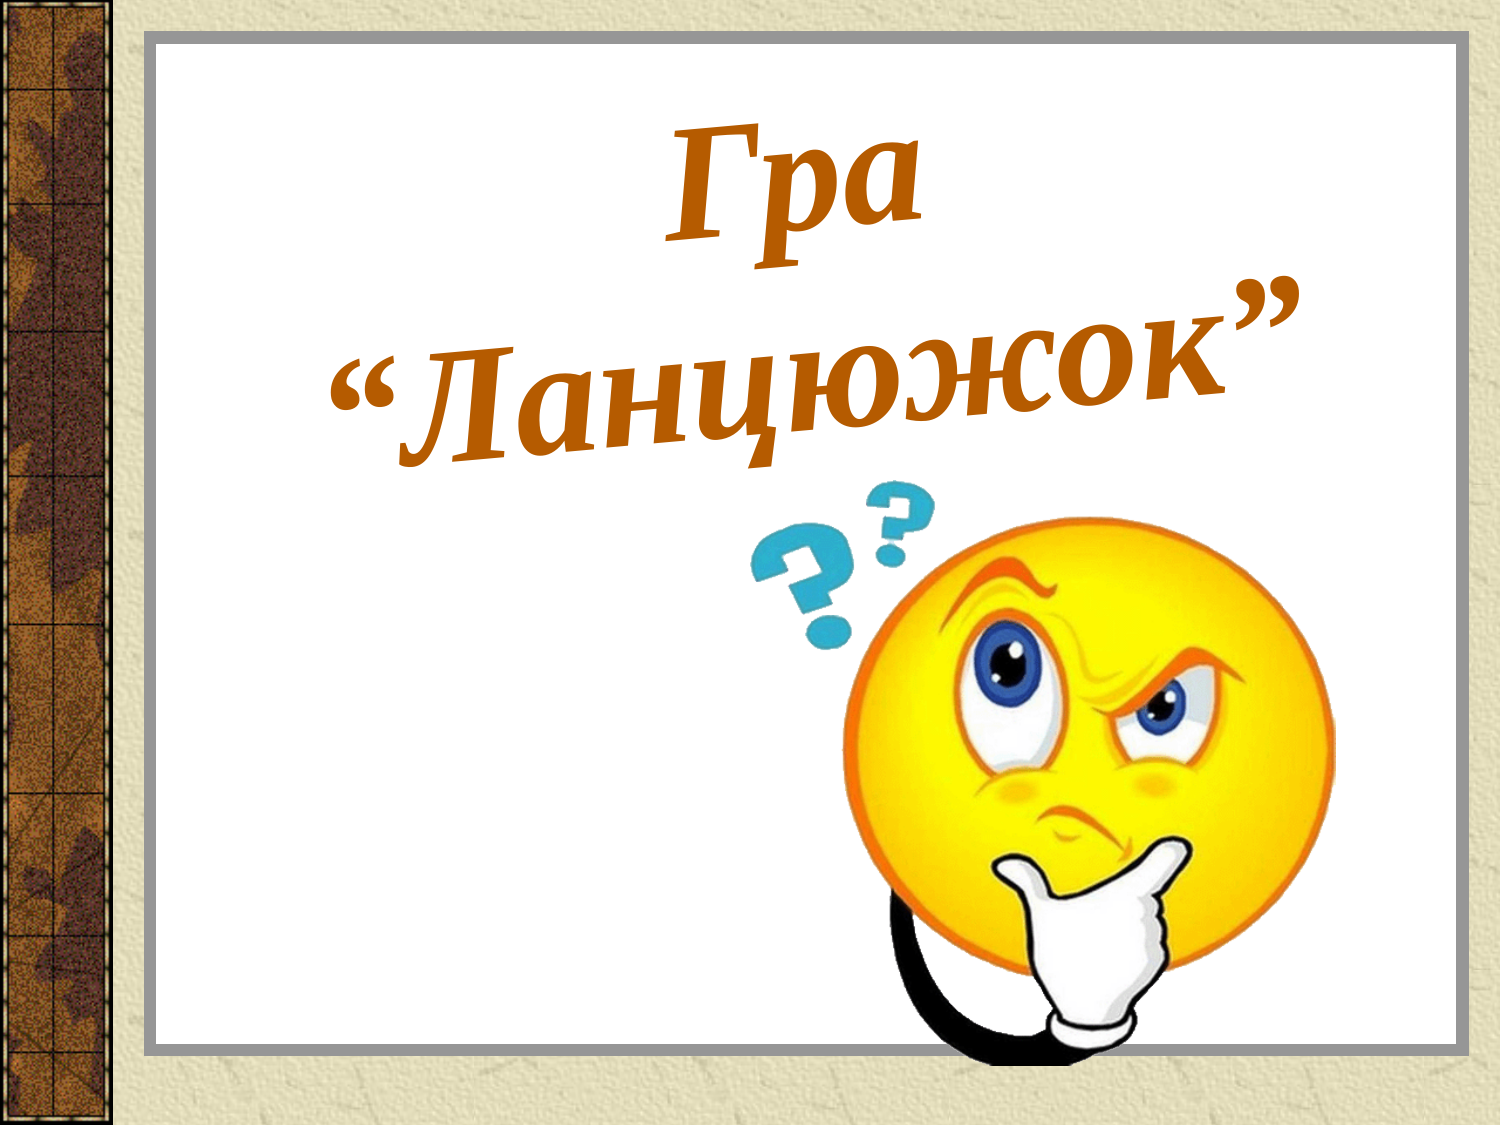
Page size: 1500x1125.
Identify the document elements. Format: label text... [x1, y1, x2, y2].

picture [0, 0, 1500, 1125]
title Гра “Ланцюжок” [134, 44, 1469, 482]
